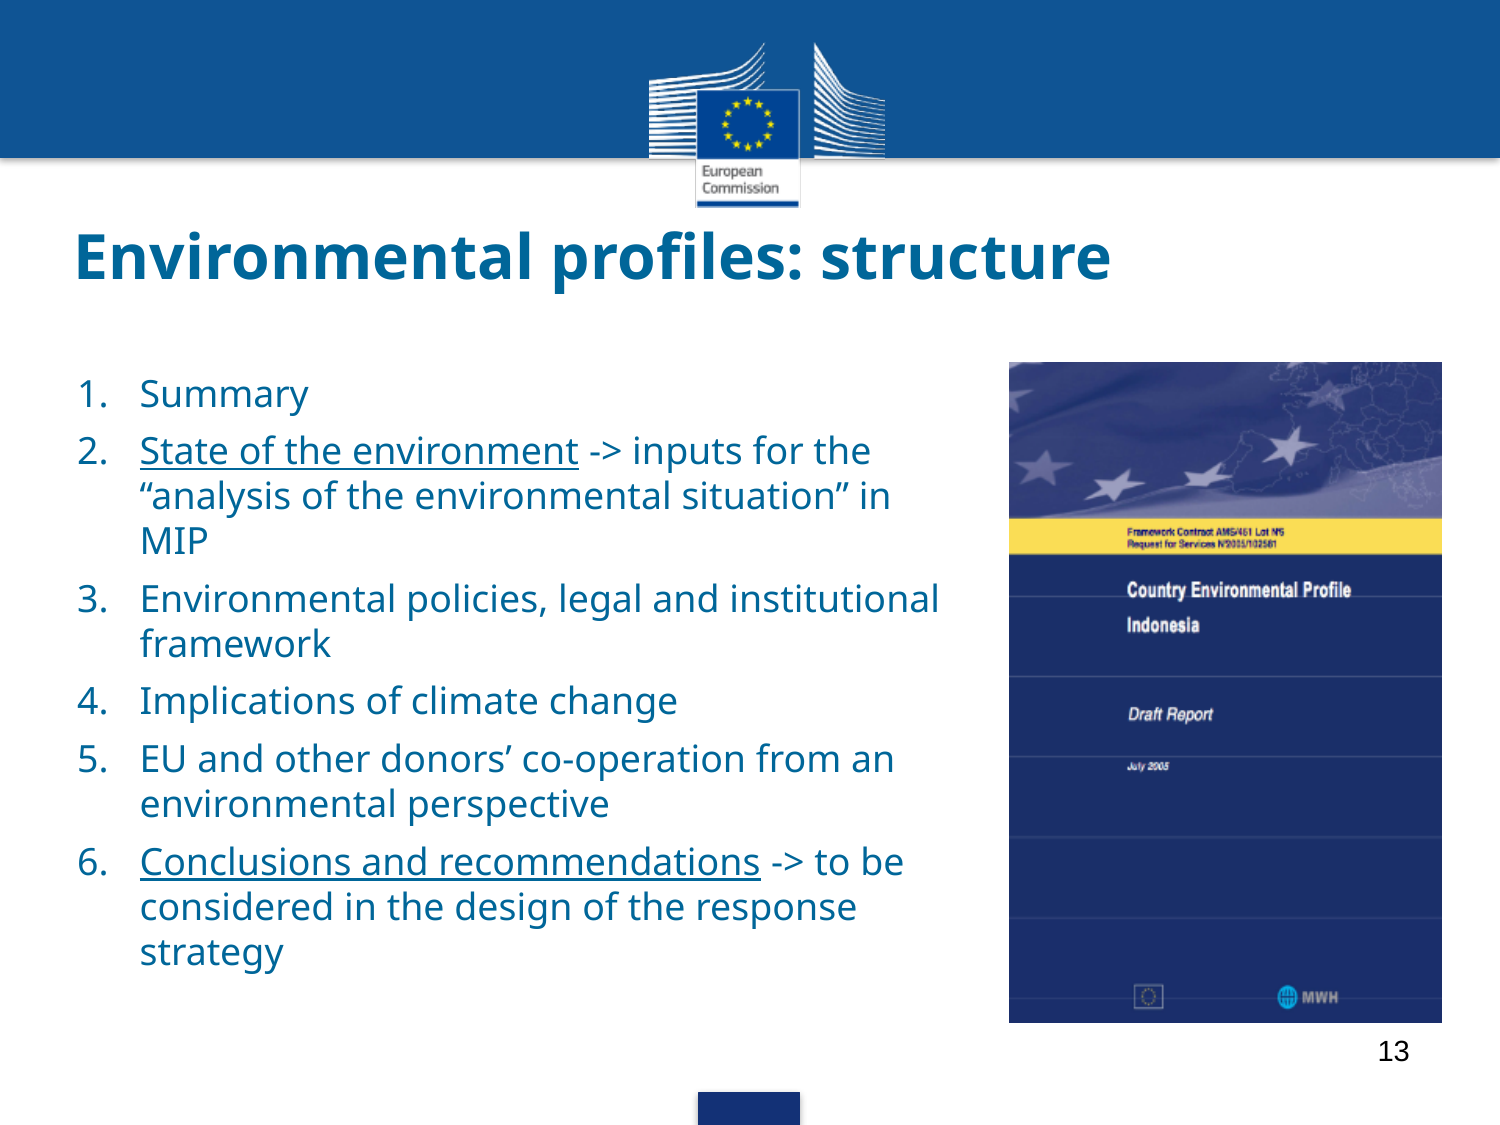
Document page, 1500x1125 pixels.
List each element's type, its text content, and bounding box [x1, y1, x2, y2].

picture [649, 42, 885, 152]
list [678, 362, 1500, 1023]
slide_number 13 [1074, 1032, 1426, 1103]
title Environmental profiles: structure [0, 152, 1278, 357]
text_box Summary State of the environment -> inputs for the “analysis of the environmental situation” in MIP Environmental policies, legal and institutional framework Implications of climate change EU and other donors’ co-operation from an environmental perspective Conclusions and recommendations -> to be considered in the design of the response strategy [62, 362, 676, 980]
